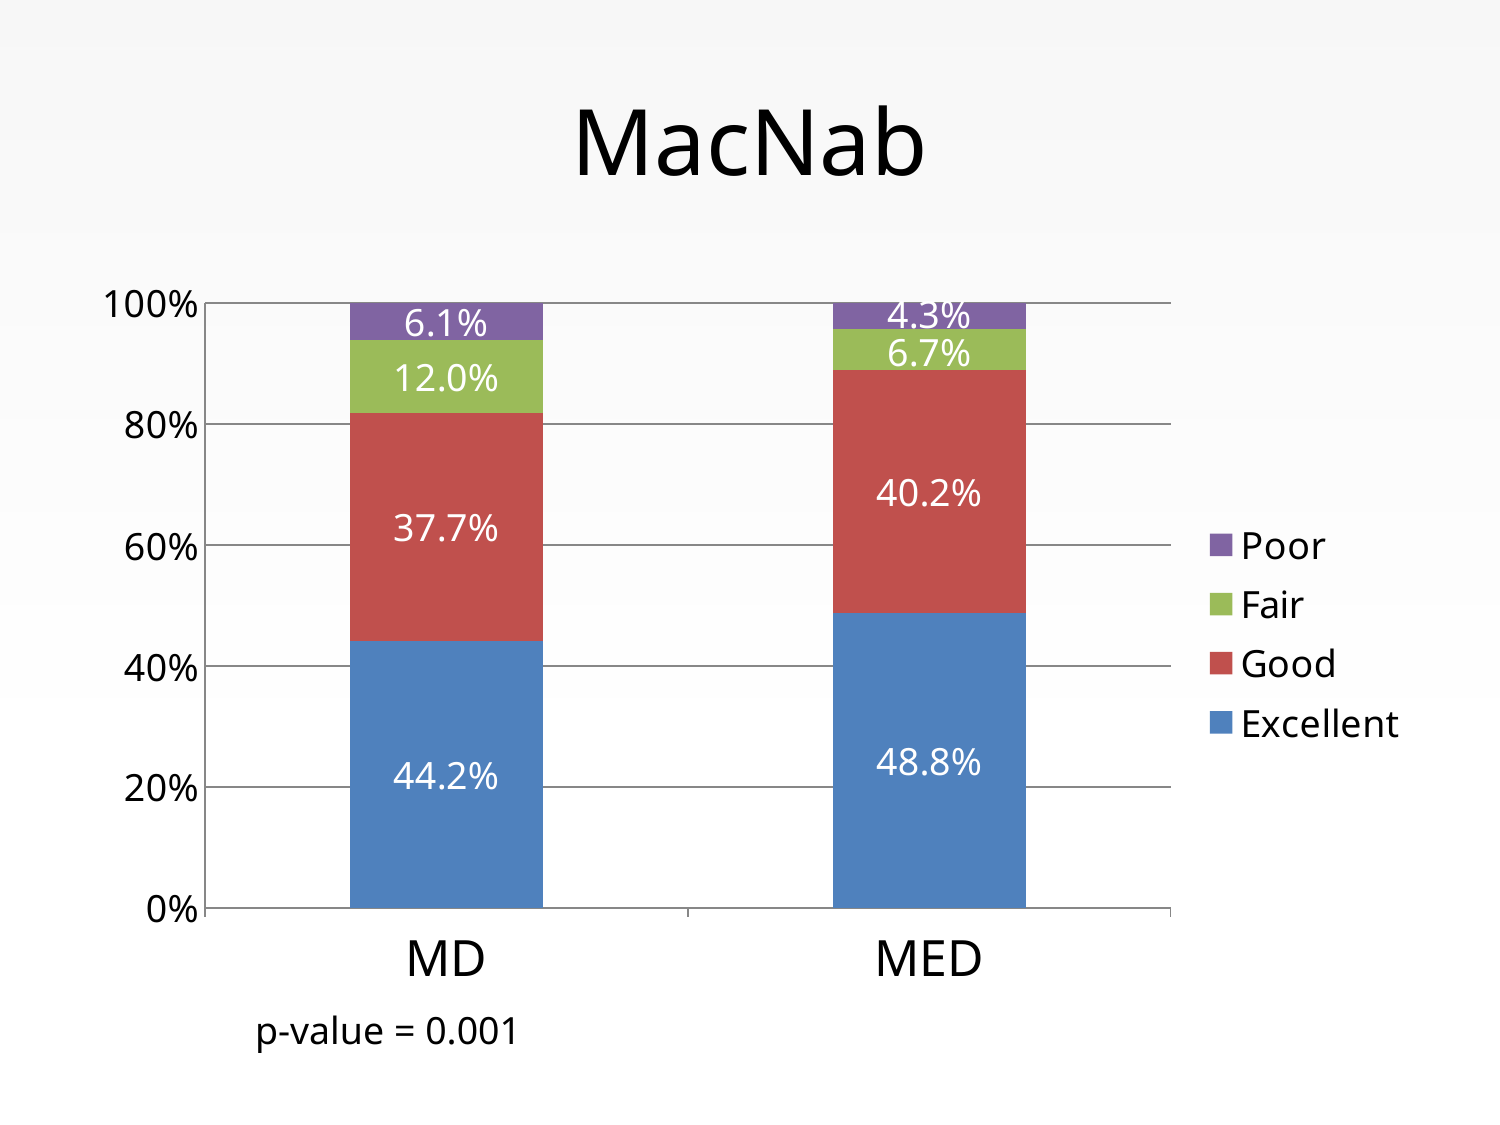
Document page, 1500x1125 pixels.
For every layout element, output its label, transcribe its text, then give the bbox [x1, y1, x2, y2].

text_box p-value = 0.001 [240, 1014, 537, 1060]
chart [74, 262, 1426, 1006]
title MacNab [75, 45, 1425, 233]
